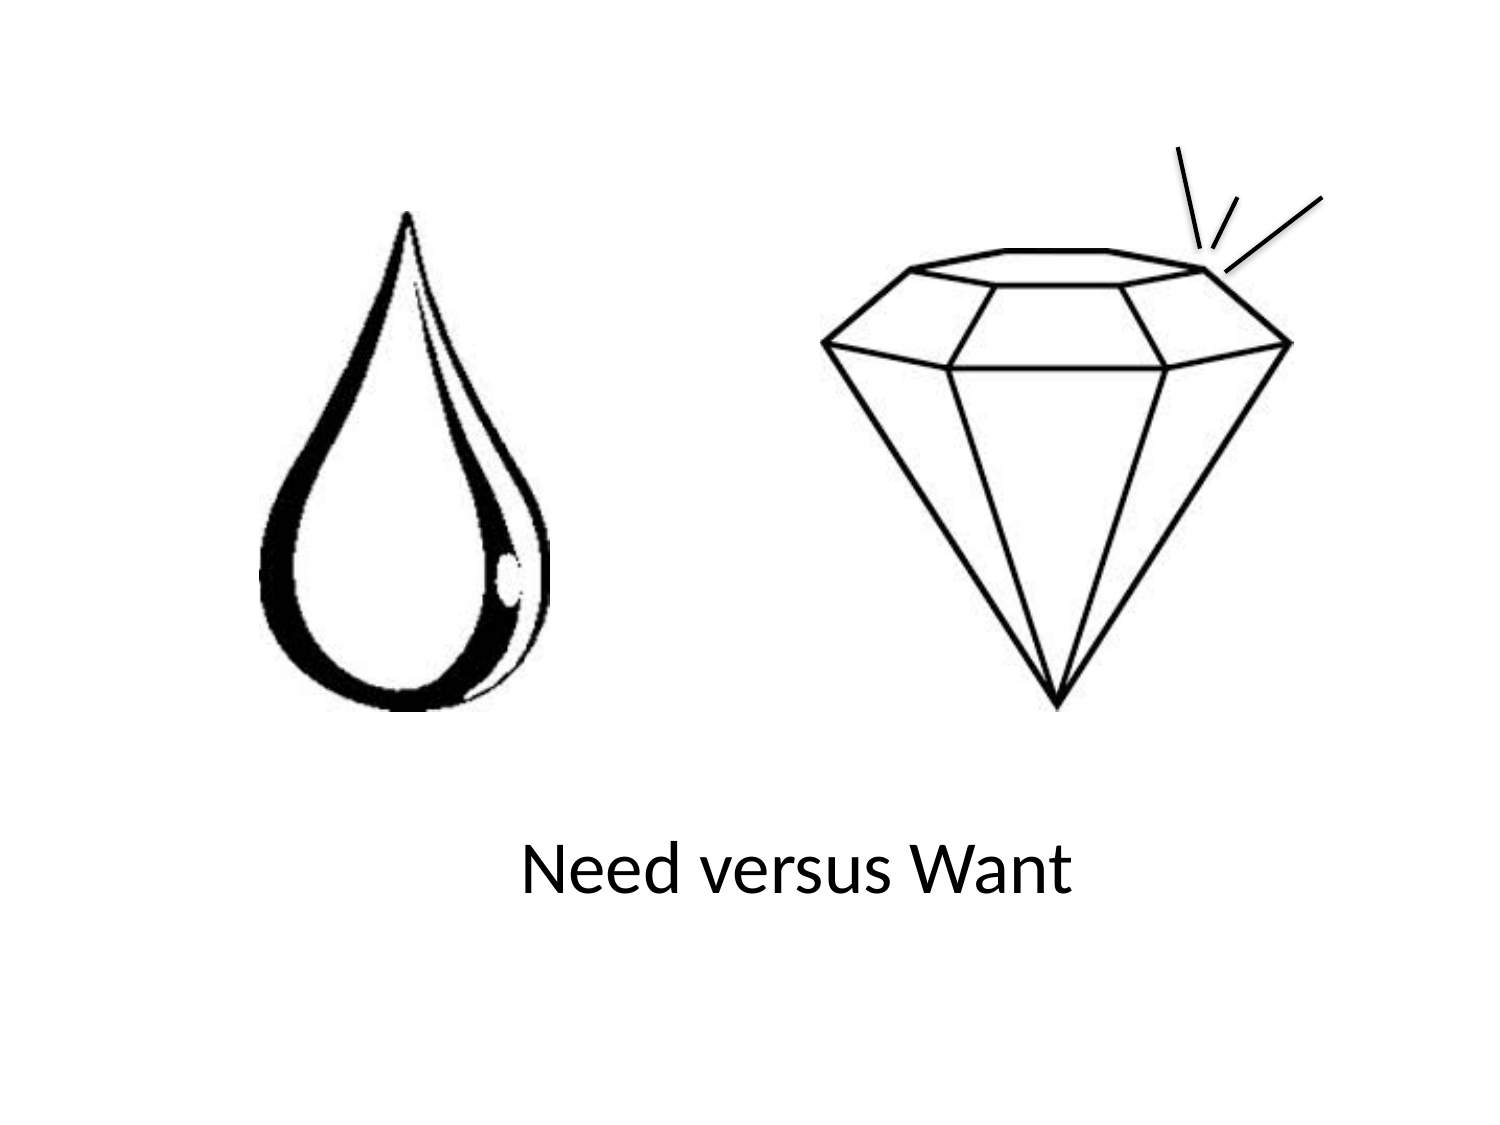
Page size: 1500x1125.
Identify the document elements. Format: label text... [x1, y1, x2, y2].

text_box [1177, 146, 1201, 249]
picture [820, 248, 1294, 712]
text_box Need versus Want [505, 811, 1089, 916]
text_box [1212, 196, 1223, 249]
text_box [1224, 196, 1323, 273]
picture [259, 210, 550, 712]
